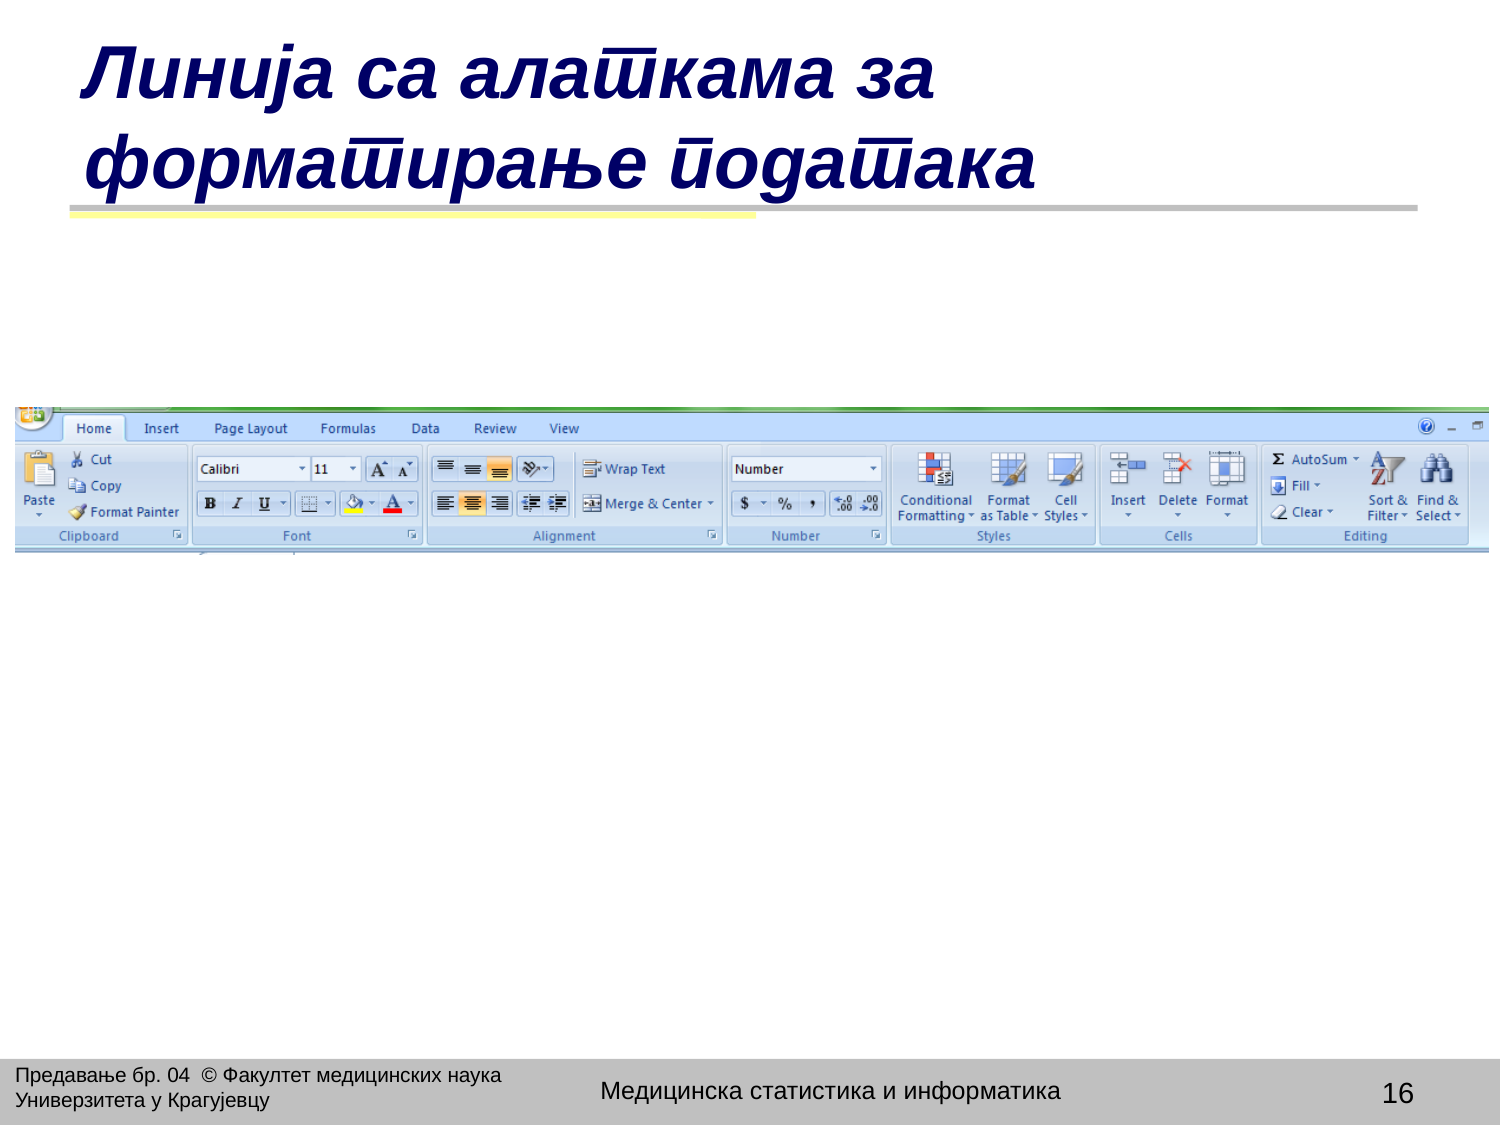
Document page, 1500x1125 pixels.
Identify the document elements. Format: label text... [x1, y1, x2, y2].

slide_number Предавање бр. 04 © Факултет медицинских наука Универзитета у Крагујевцу [0, 1053, 619, 1108]
slide_number 16 [1166, 1066, 1430, 1125]
title Линија са алаткама за форматирање података [69, 19, 1426, 208]
picture [15, 407, 1489, 555]
footer Медицинска статистика и информатика [512, 1066, 1151, 1125]
